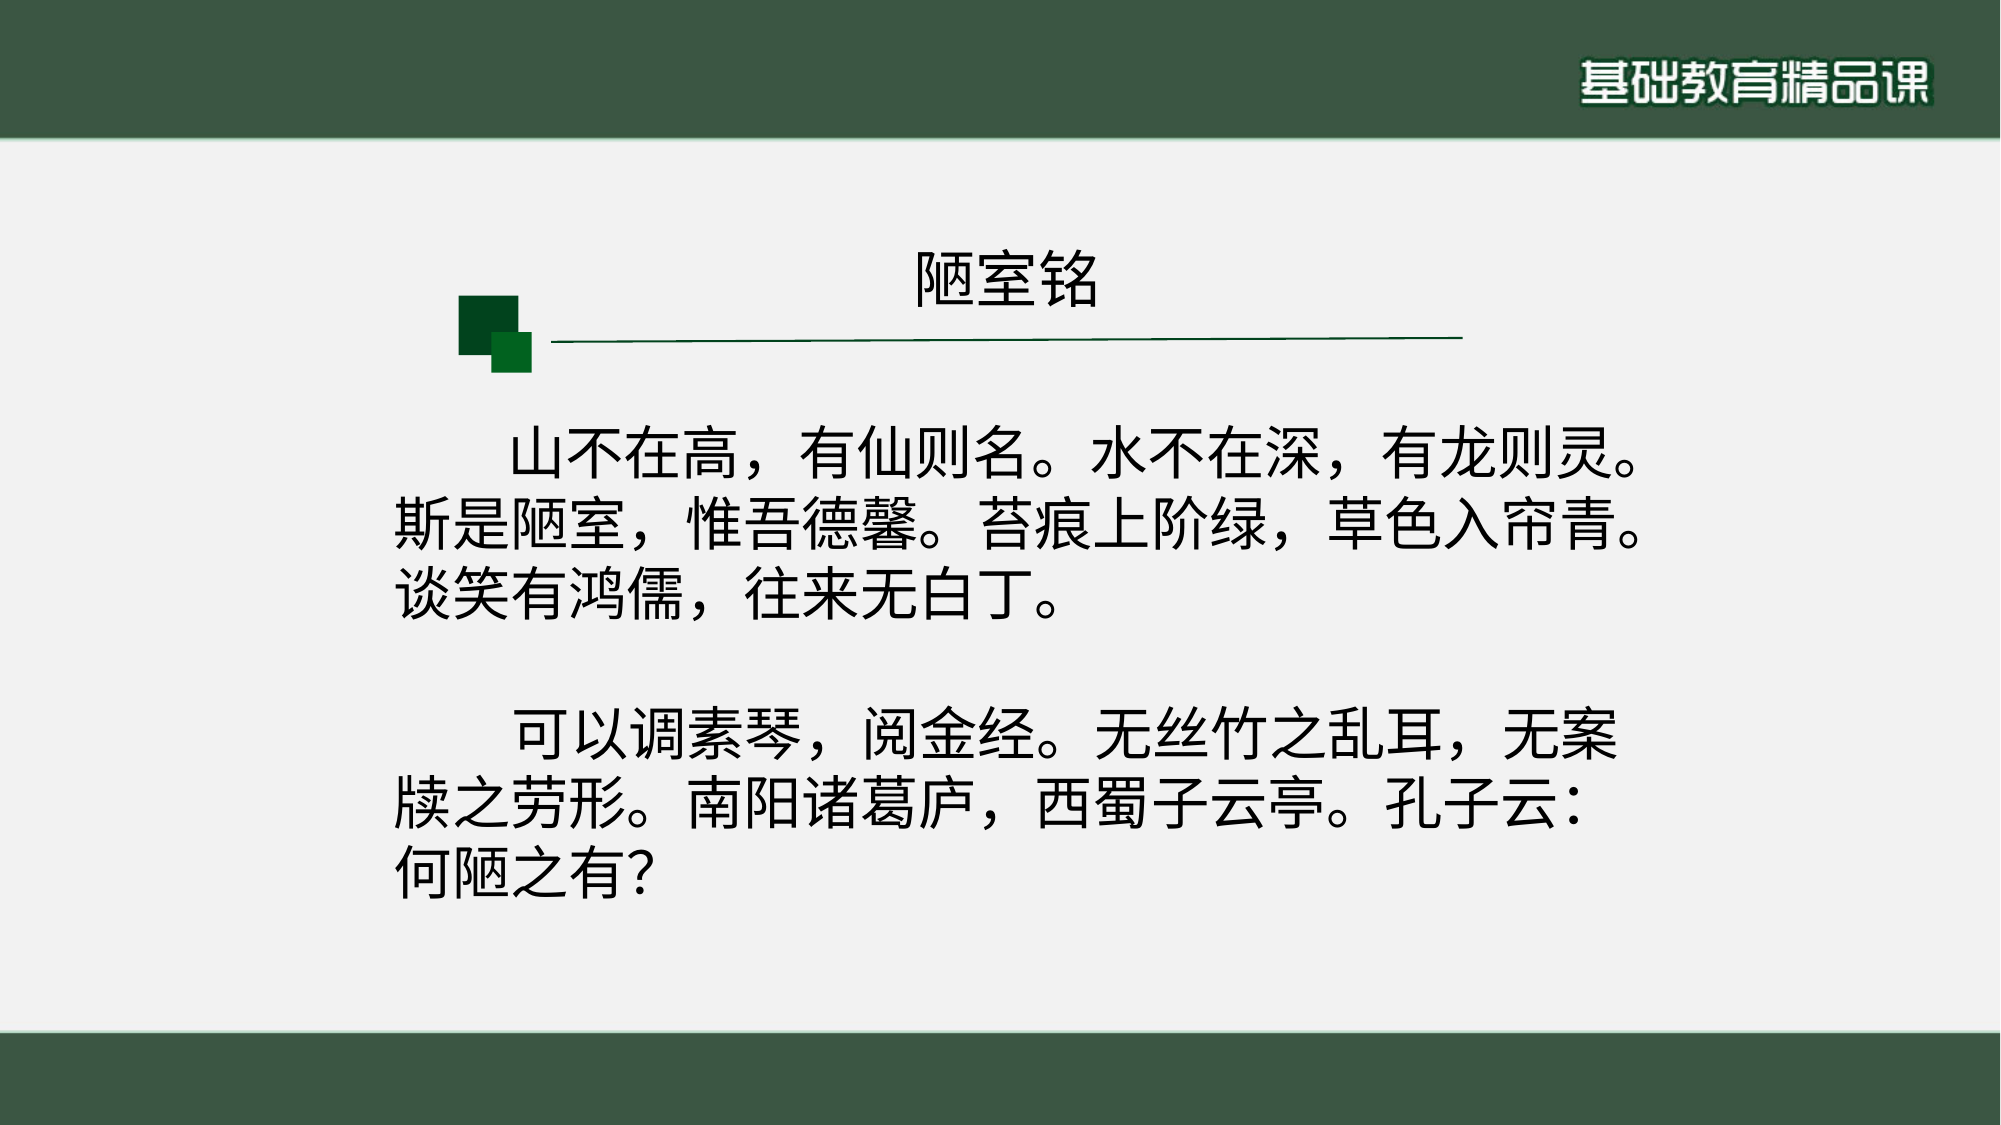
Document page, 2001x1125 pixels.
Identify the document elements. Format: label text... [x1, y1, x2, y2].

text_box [551, 337, 1463, 342]
text_box 山不在高，有仙则名。水不在深，有龙则灵。斯是陋室，惟吾德馨。苔痕上阶绿，草色入帘青。谈笑有鸿儒，往来无白丁。 可以调素琴，阅金经。无丝竹之乱耳，无案牍之劳形。南阳诸葛庐，西蜀子云亭。孔子云：何陋之有？ [379, 409, 1635, 914]
picture [0, 0, 2001, 1125]
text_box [458, 295, 532, 373]
text_box 陋室铭 [551, 232, 1463, 322]
